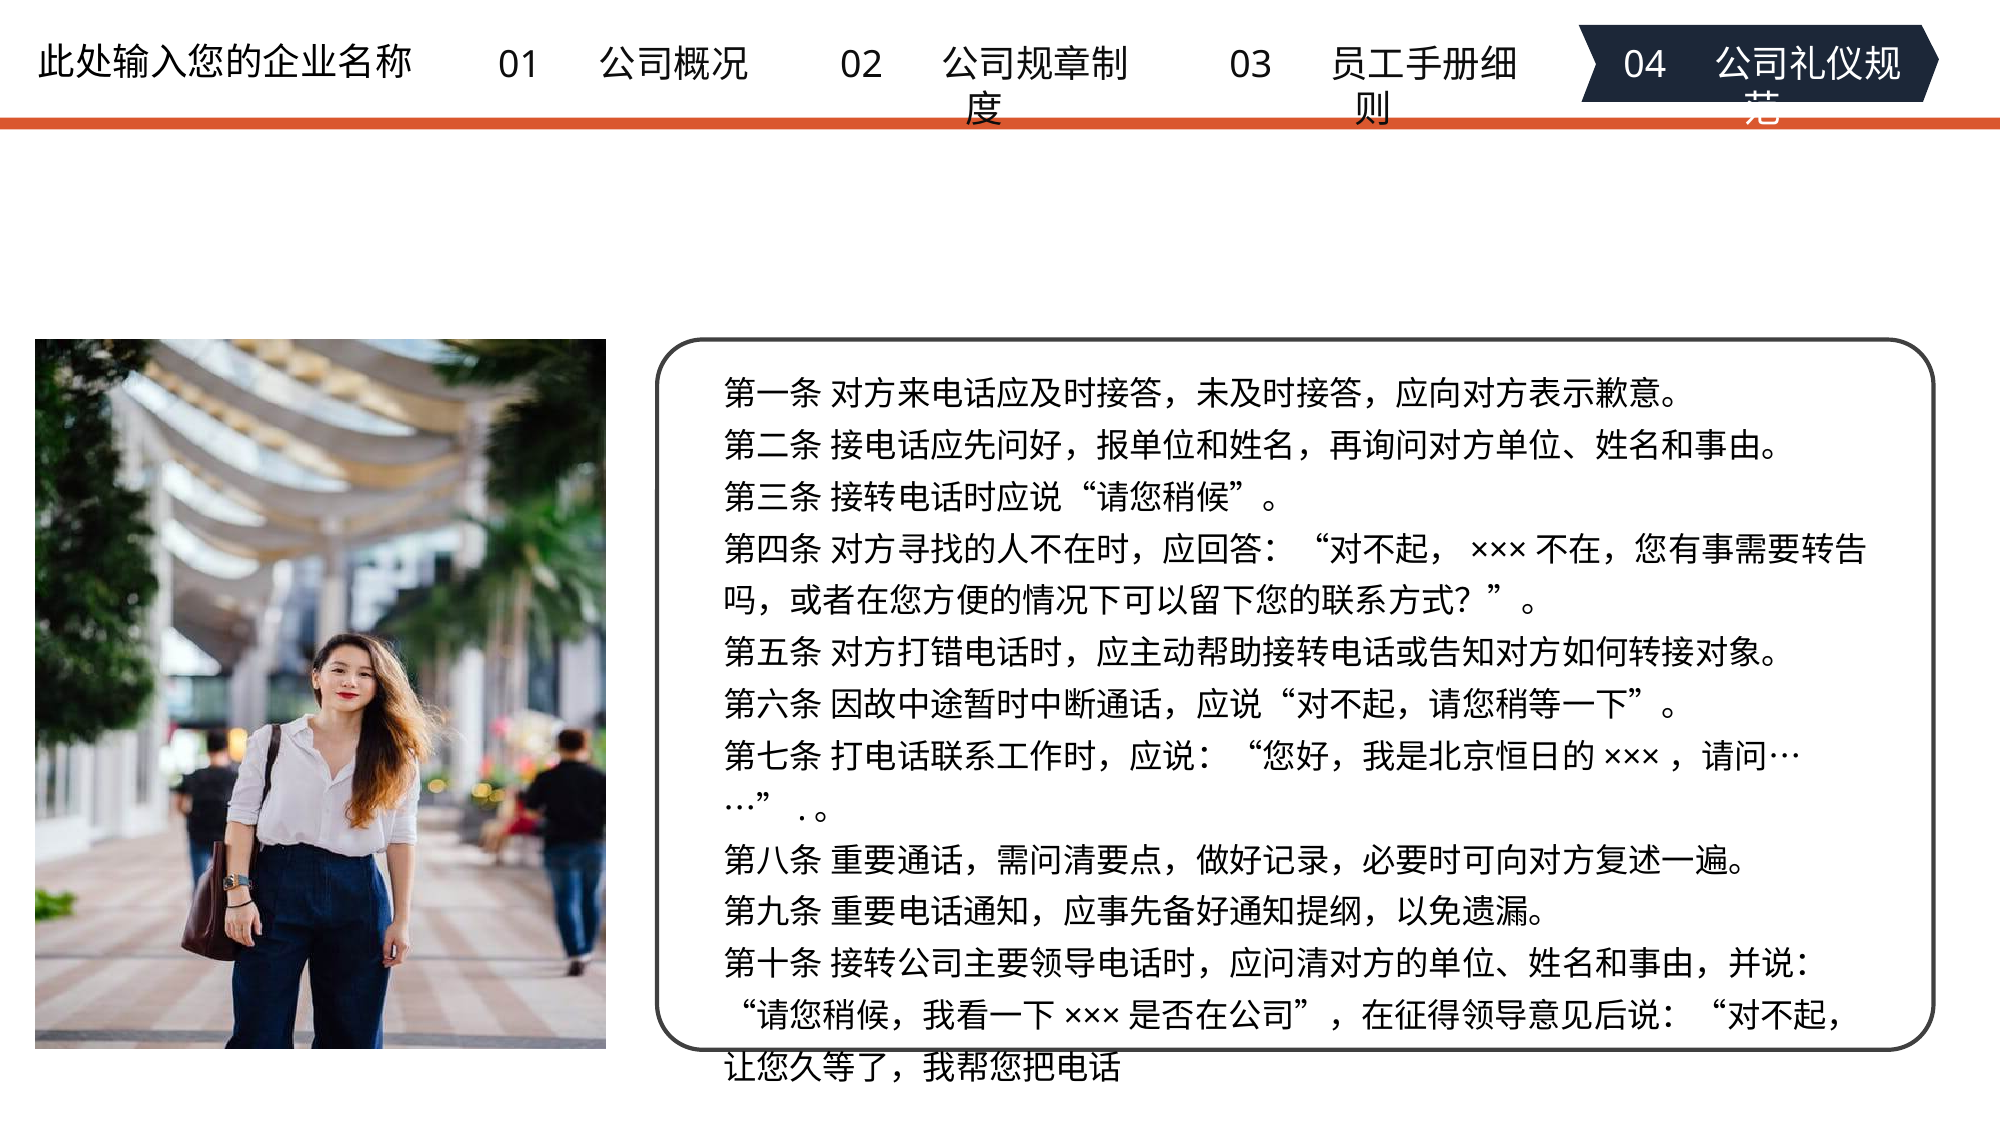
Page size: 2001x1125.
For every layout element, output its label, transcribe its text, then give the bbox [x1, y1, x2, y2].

text_box [1580, 69, 1593, 103]
text_box 03 员工手册细则 [1204, 32, 1543, 138]
text_box [657, 339, 1934, 1050]
text_box 此处输入您的企业名称 [17, 30, 432, 91]
text_box [1154, 117, 1204, 130]
text_box [0, 117, 815, 130]
text_box [1932, 117, 2000, 130]
text_box [1932, 43, 1941, 81]
text_box [1577, 23, 1927, 60]
text_box 02 公司规章制度 [815, 32, 1154, 138]
text_box 第一条 对方来电话应及时接答，未及时接答，应向对方表示歉意。 第二条 接电话应先问好，报单位和姓名，再询问对方单位、姓名和事由。 第三条 接转电话时应说“请您稍候”。 第四条 对方寻找的人不在时，应回答：“对不起，×××不在，您有事需要转告吗，或者在您方便的情况下可以留下您的联系方式？”。 第五条 对方打错电话时，应主动帮助接转电话或告知对方如何转接对象。 第六条 因故中途暂时中断通话，应说“对不起，请您稍等一下”。 第七条 打电话联系工作时，应说：“您好，我是北京恒日的×××，请问……”.。 第八条 重要通话，需问清要点，做好记录，必要时可向对方复述一遍。 第九条 重要电话通知，应事先备好通知提纲，以免遗漏。 第十条 接转公司主要领导电话时，应问清对方的单位、姓名和事由，并说：“请您稍候，我看一下×××是否在公司”，在征得领导意见后说：“对不起，让您久等了，我帮您把电话 [711, 354, 1885, 1092]
text_box 04 公司礼仪规范 [1593, 32, 1932, 138]
text_box [1543, 117, 1593, 130]
text_box 01 公司概况 [482, 32, 765, 93]
picture [34, 339, 606, 1049]
